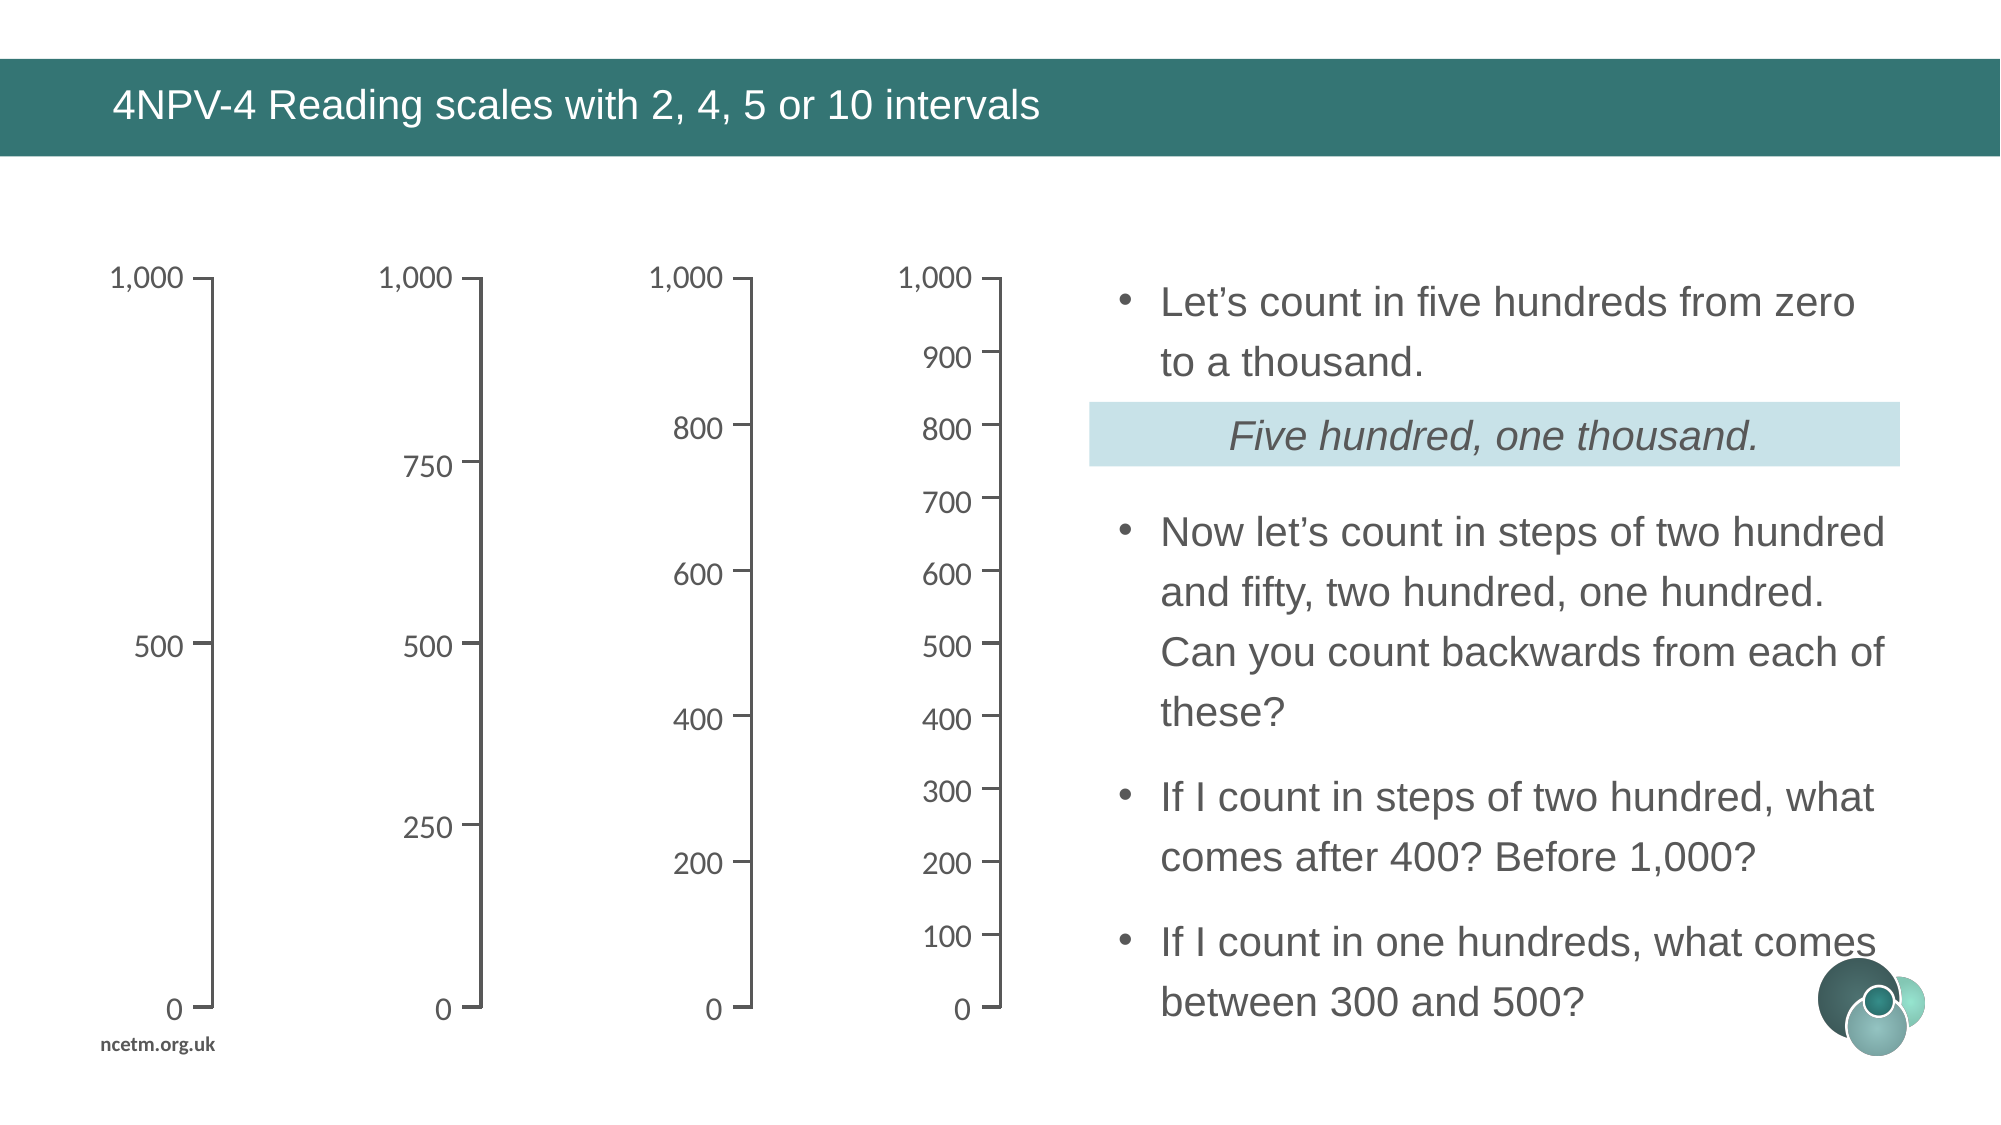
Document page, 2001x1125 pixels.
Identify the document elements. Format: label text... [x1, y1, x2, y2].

text_box Five hundred, one thousand. [1089, 401, 1900, 467]
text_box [345, 247, 483, 1035]
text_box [365, 436, 468, 853]
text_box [841, 247, 1002, 1035]
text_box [76, 247, 214, 1035]
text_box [618, 247, 753, 1035]
picture [1818, 958, 1925, 1056]
title 4NPV-4 Reading scales with 2, 4, 5 or 10 intervals [97, 76, 1945, 147]
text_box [865, 327, 987, 963]
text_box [638, 398, 738, 890]
text_box Let’s count in five hundreds from zero to a thousand. Now let’s count in steps of two hundred and fifty, two hundred, one hundred. Can you count backwards from each of these? If I count in steps of two hundred, what comes after 400? Before 1,000? If I count in one hundreds, what comes between 300 and 500? [1103, 257, 1915, 962]
